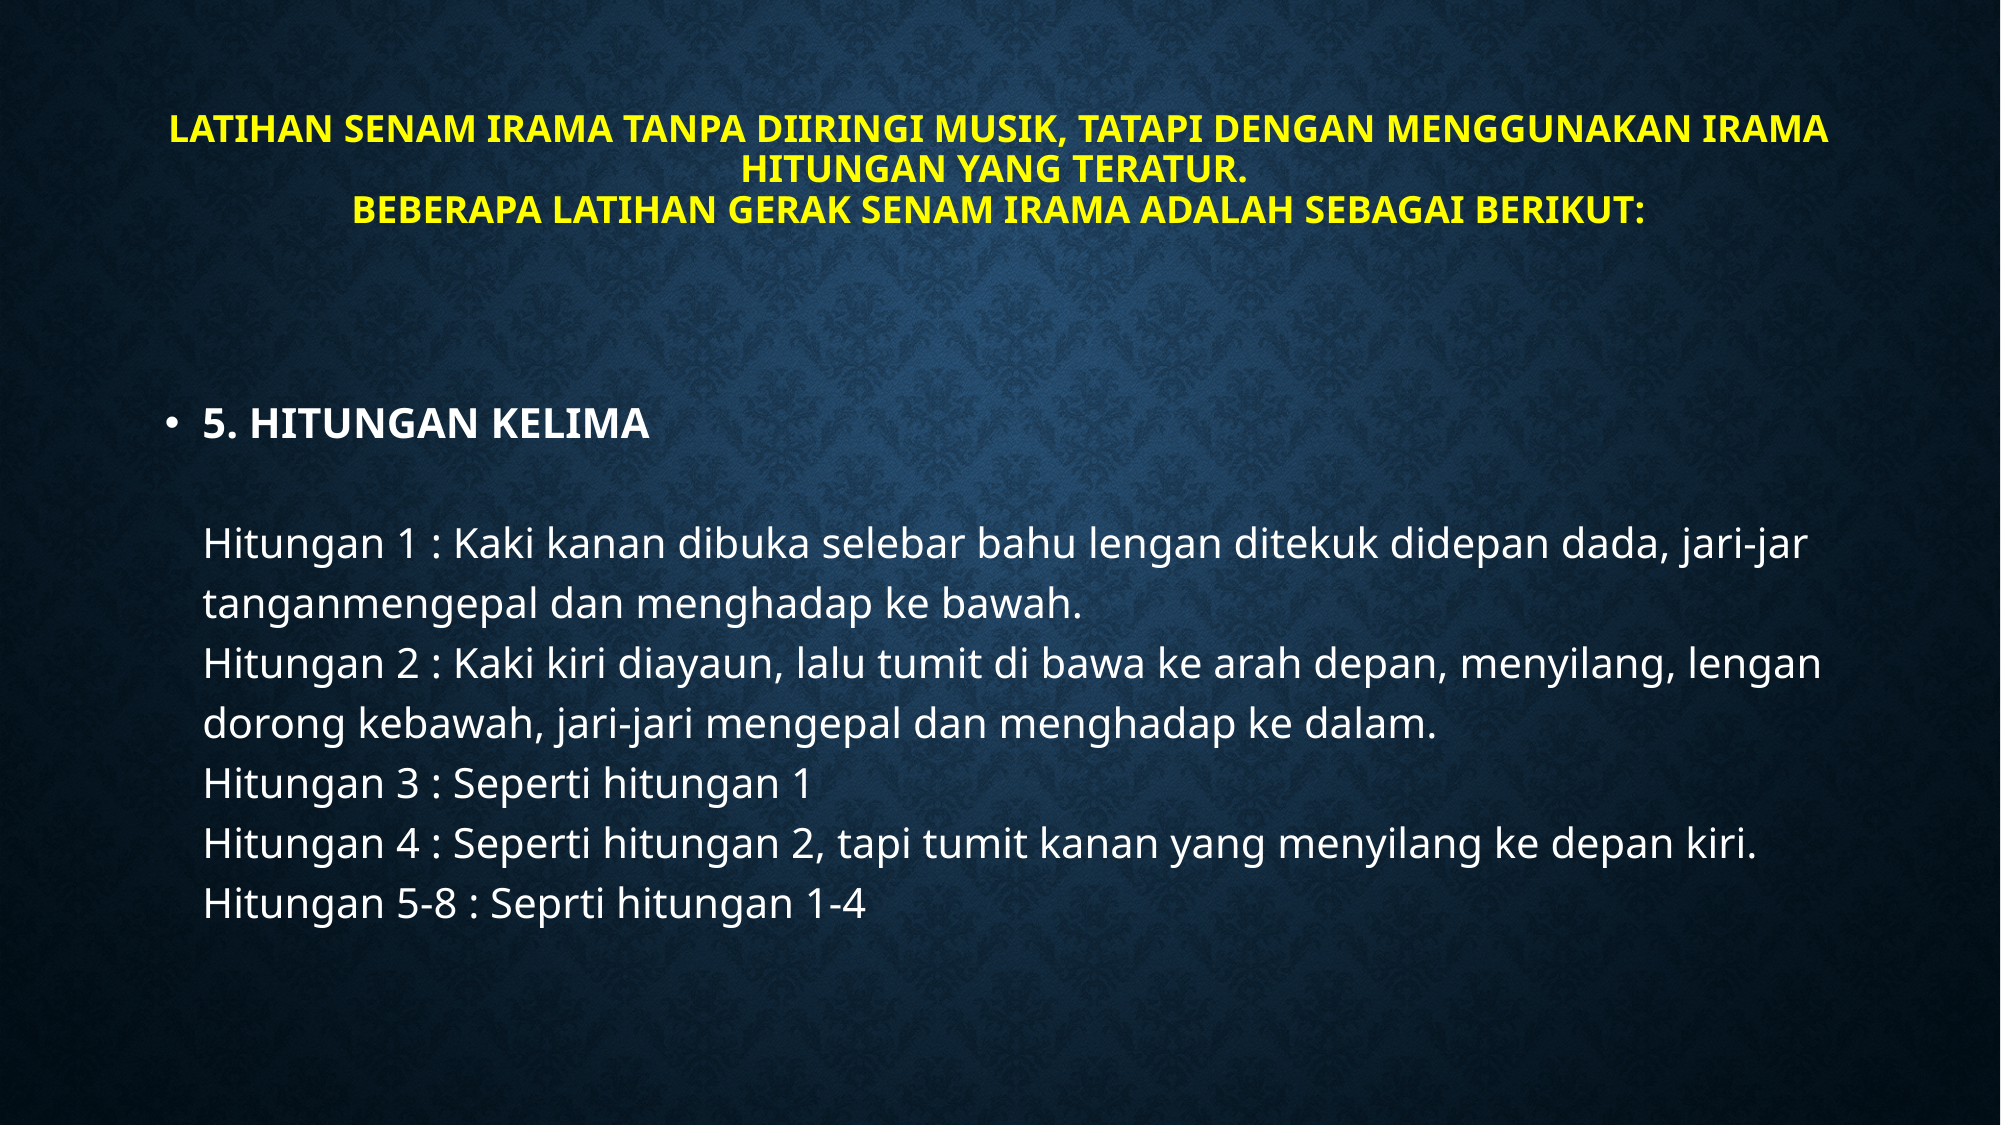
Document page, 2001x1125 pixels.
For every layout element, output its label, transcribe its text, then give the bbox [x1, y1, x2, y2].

list 5. HITUNGAN KELIMA Hitungan 1 : Kaki kanan dibuka selebar bahu lengan ditekuk didepan dada, jari-jar tanganmengepal dan menghadap ke bawah. Hitungan 2 : Kaki kiri diayaun, lalu tumit di bawa ke arah depan, menyilang, lengan dorong kebawah, jari-jari mengepal dan menghadap ke dalam. Hitungan 3 : Seperti hitungan 1 Hitungan 4 : Seperti hitungan 2, tapi tumit kanan yang menyilang ke depan kiri. Hitungan 5-8 : Seprti hitungan 1-4 [149, 379, 1849, 986]
title Latihan senam irama tanpa diiringi musik, tatapi dengan menggunakan irama hitungan yang teratur. Beberapa latihan gerak senam irama adalah sebagai berikut: [149, 99, 1849, 287]
